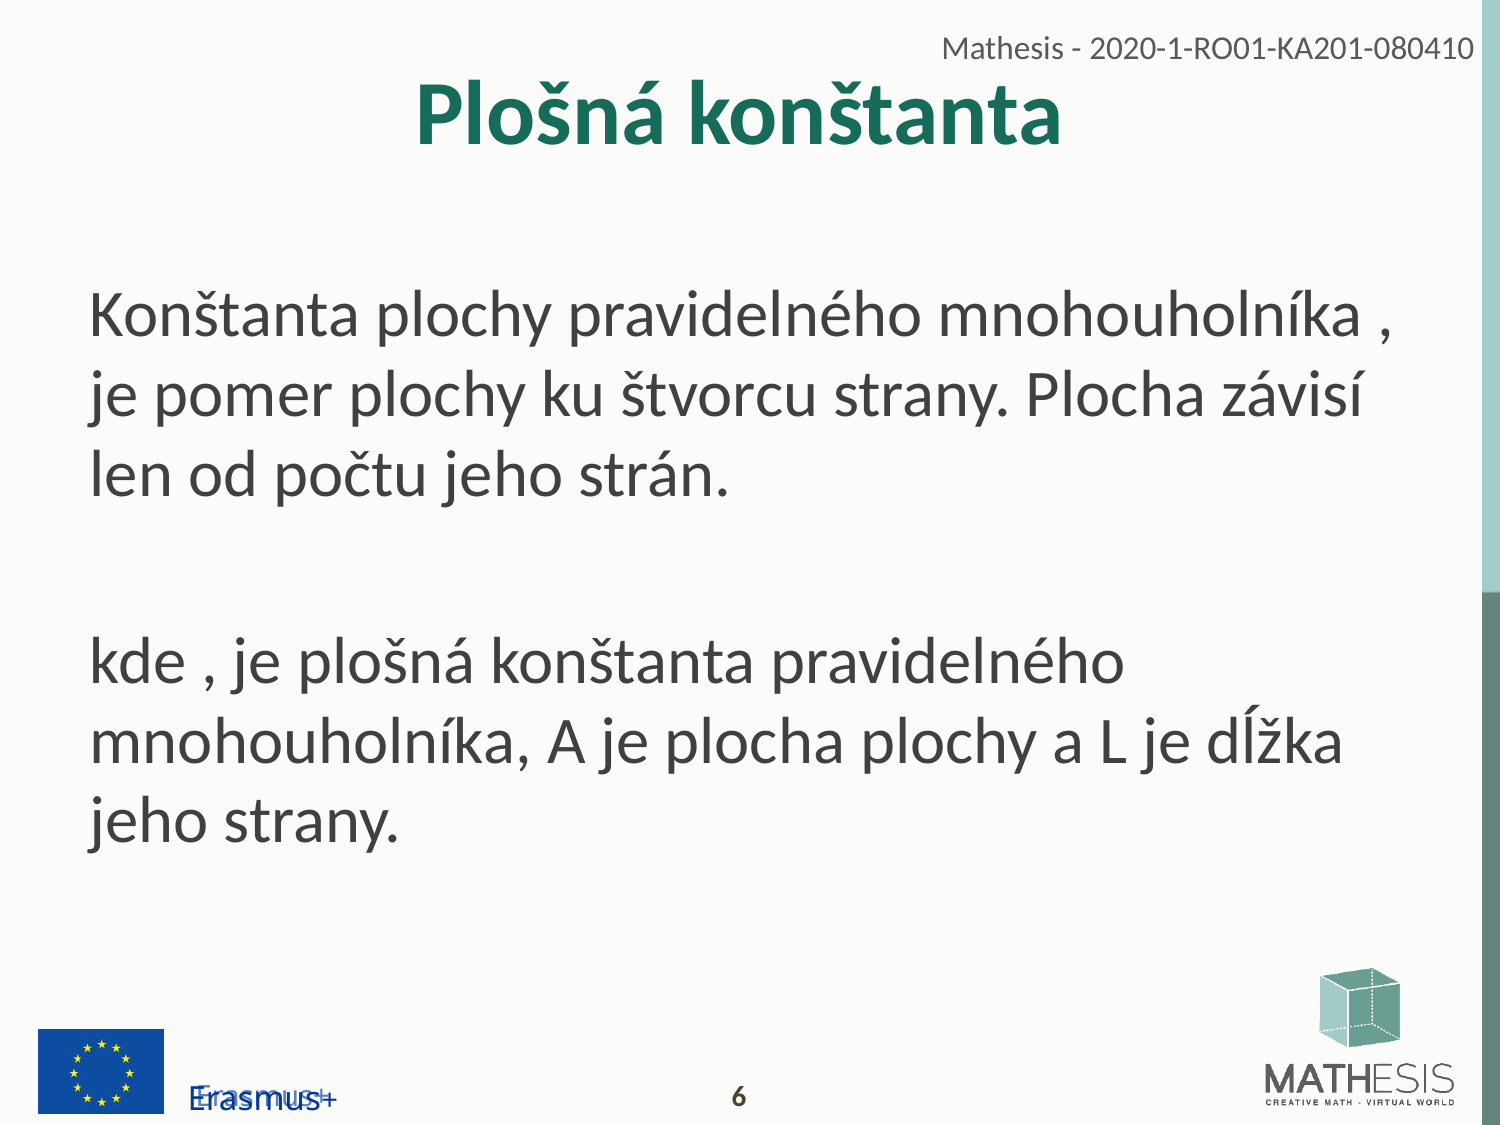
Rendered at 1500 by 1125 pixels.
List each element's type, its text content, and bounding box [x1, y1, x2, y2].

title Plošná konštanta [75, 45, 1425, 233]
picture [38, 1029, 164, 1114]
